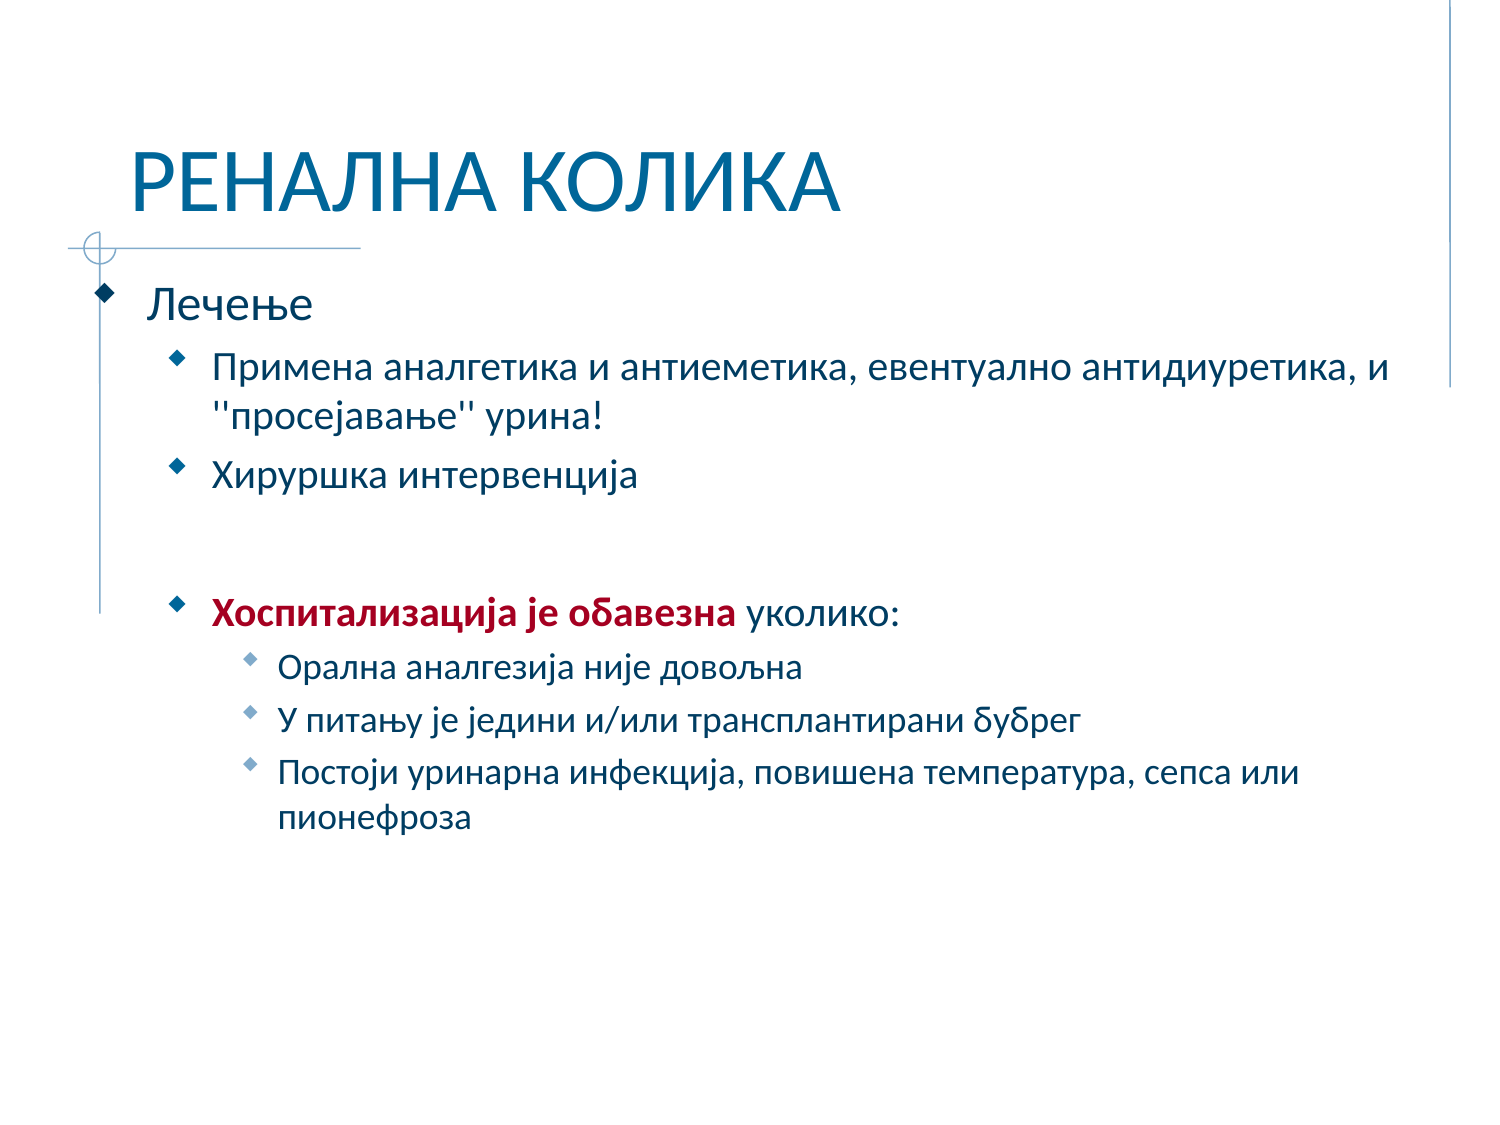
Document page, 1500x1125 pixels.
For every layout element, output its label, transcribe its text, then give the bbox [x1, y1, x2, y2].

list Лечење Примена аналгетика и антиеметика, евентуално антидиуретика, и ''просејавање'' урина! Хируршка интервенција Хоспитализација је обавезна уколико: Орална аналгезија није довољна У питању је једини и/или трансплантирани бубрег Постоји уринарна инфекција, повишена температура, сепса или пионефроза [74, 262, 1460, 1006]
title РЕНАЛНА КОЛИКА [113, 49, 1436, 238]
